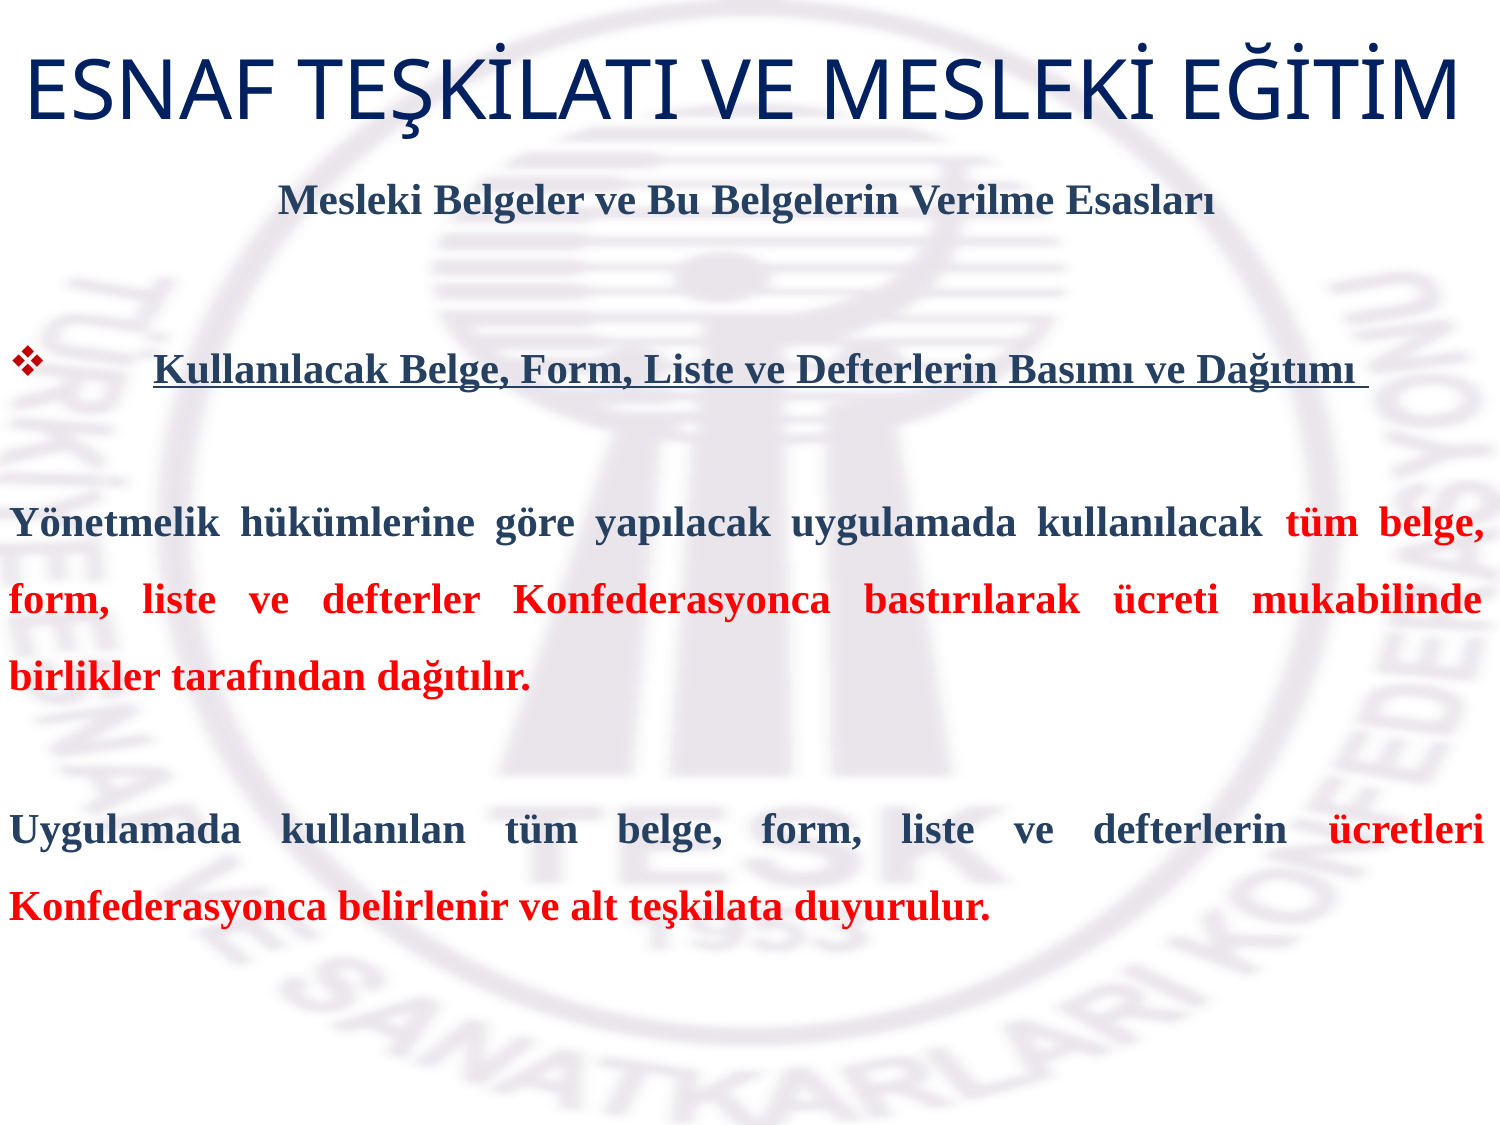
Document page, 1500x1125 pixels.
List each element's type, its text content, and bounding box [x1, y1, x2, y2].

text_box ESNAF TEŞKİLATI VE MESLEKİ EĞİTİM [0, 0, 1495, 173]
text_box Mesleki Belgeler ve Bu Belgelerin Verilme Esasları Kullanılacak Belge, Form, Liste ve Defterlerin Basımı ve Dağıtımı Yönetmelik hükümlerine göre yapılacak uygulamada kullanılacak tüm belge, form, liste ve defterler Konfederasyonca bastırılarak ücreti mukabilinde birlikler tarafından dağıtılır. Uygulamada kullanılan tüm belge, form, liste ve defterlerin ücretleri Konfederasyonca belirlenir ve alt teşkilata duyurulur. [0, 137, 1500, 1106]
